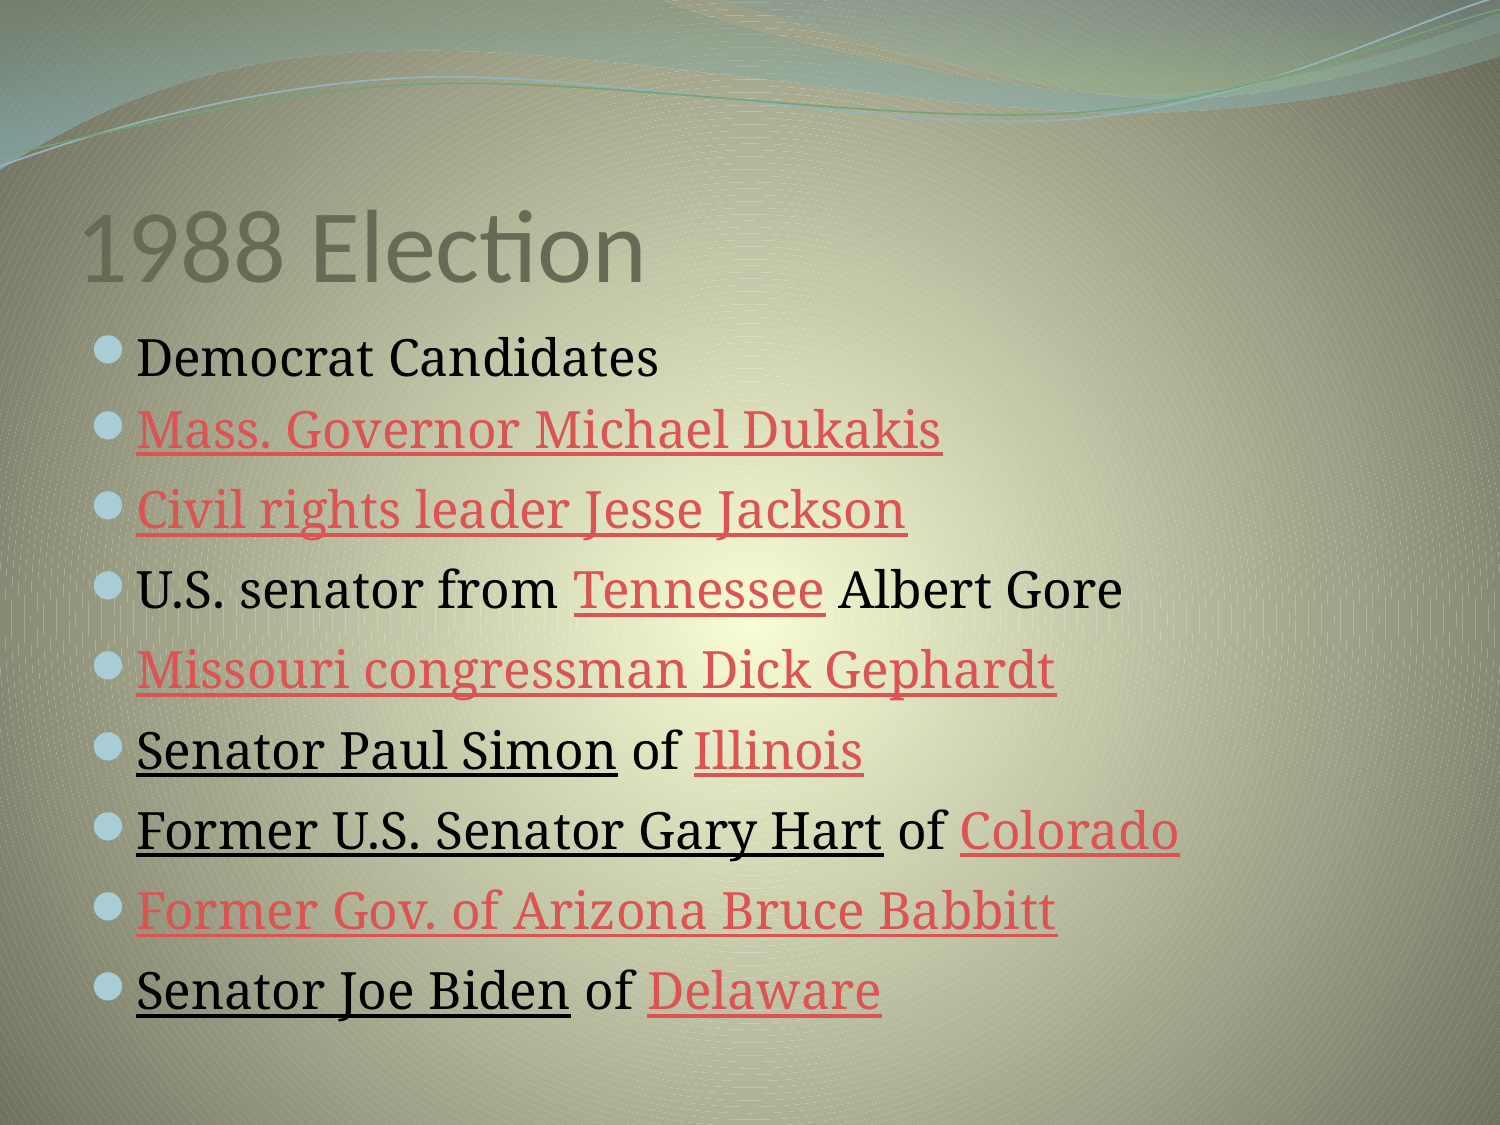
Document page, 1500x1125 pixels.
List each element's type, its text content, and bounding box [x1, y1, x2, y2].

list Democrat Candidates Mass. Governor Michael Dukakis Civil rights leader Jesse Jackson U.S. senator from Tennessee Albert Gore Missouri congressman Dick Gephardt Senator Paul Simon of Illinois Former U.S. Senator Gary Hart of Colorado Former Gov. of Arizona Bruce Babbitt Senator Joe Biden of Delaware [75, 317, 1425, 1038]
title 1988 Election [75, 115, 1425, 303]
